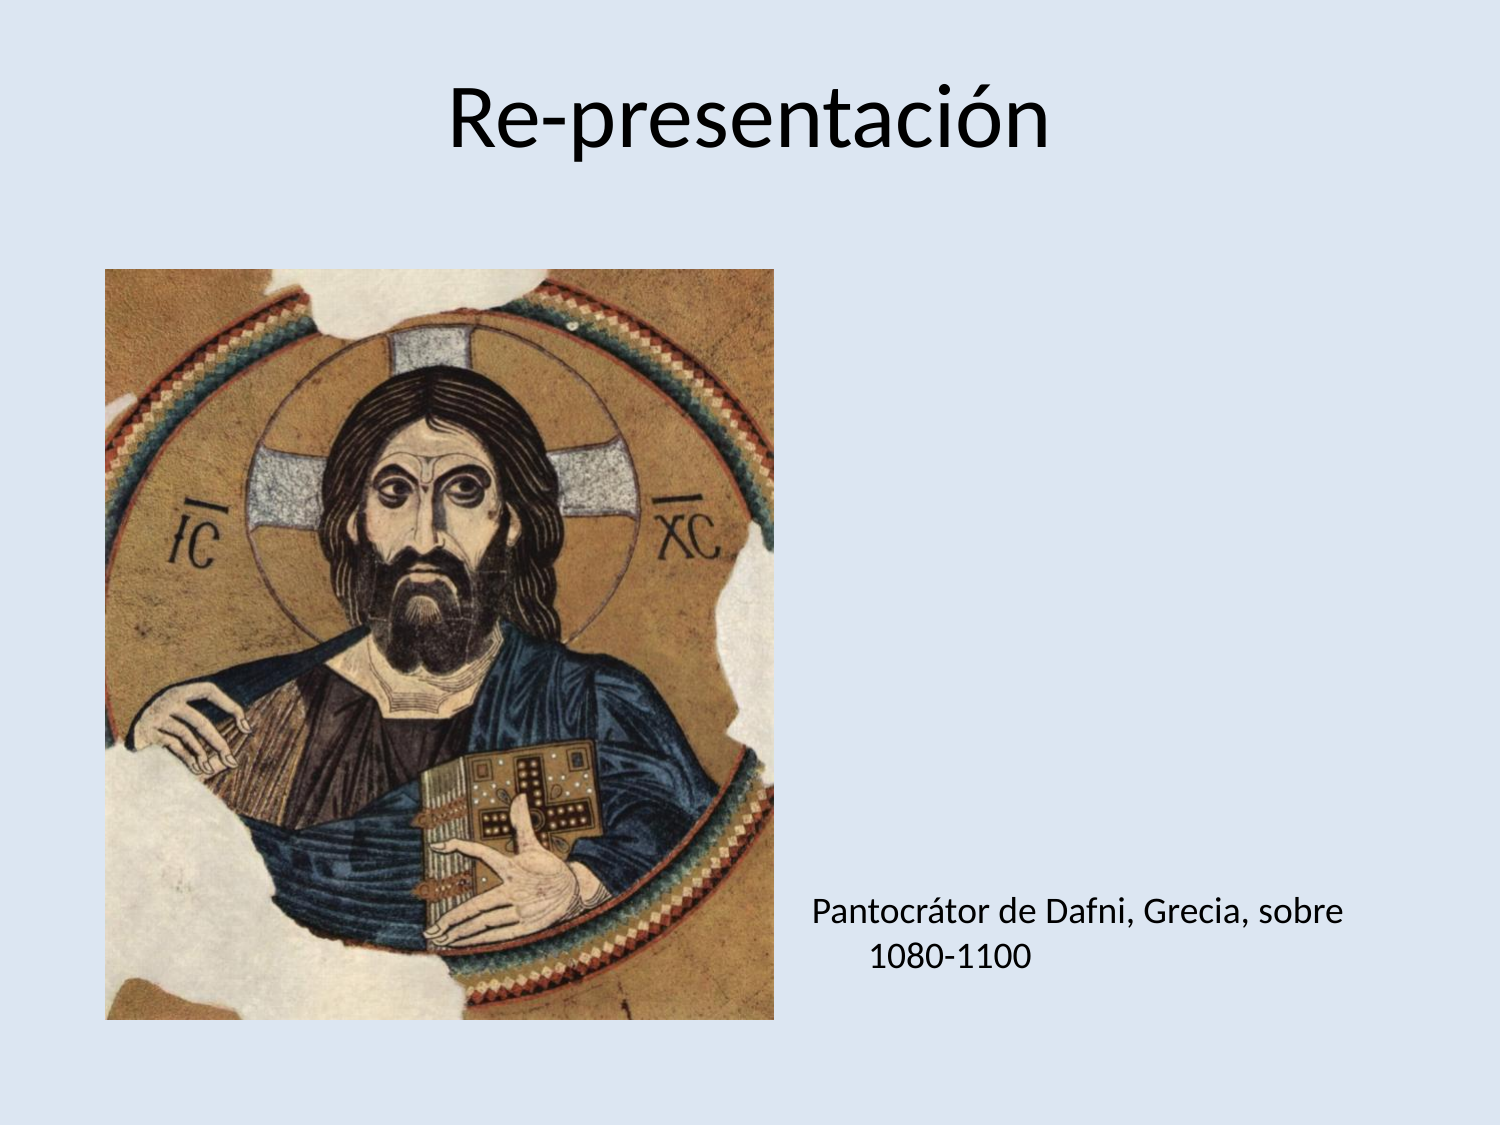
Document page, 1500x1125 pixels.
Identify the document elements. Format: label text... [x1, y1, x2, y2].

list Pantocrátor de Dafni, Grecia, sobre 1080-1100 [796, 878, 1402, 1008]
title Re-presentación [75, 45, 1425, 176]
picture [105, 269, 774, 1021]
